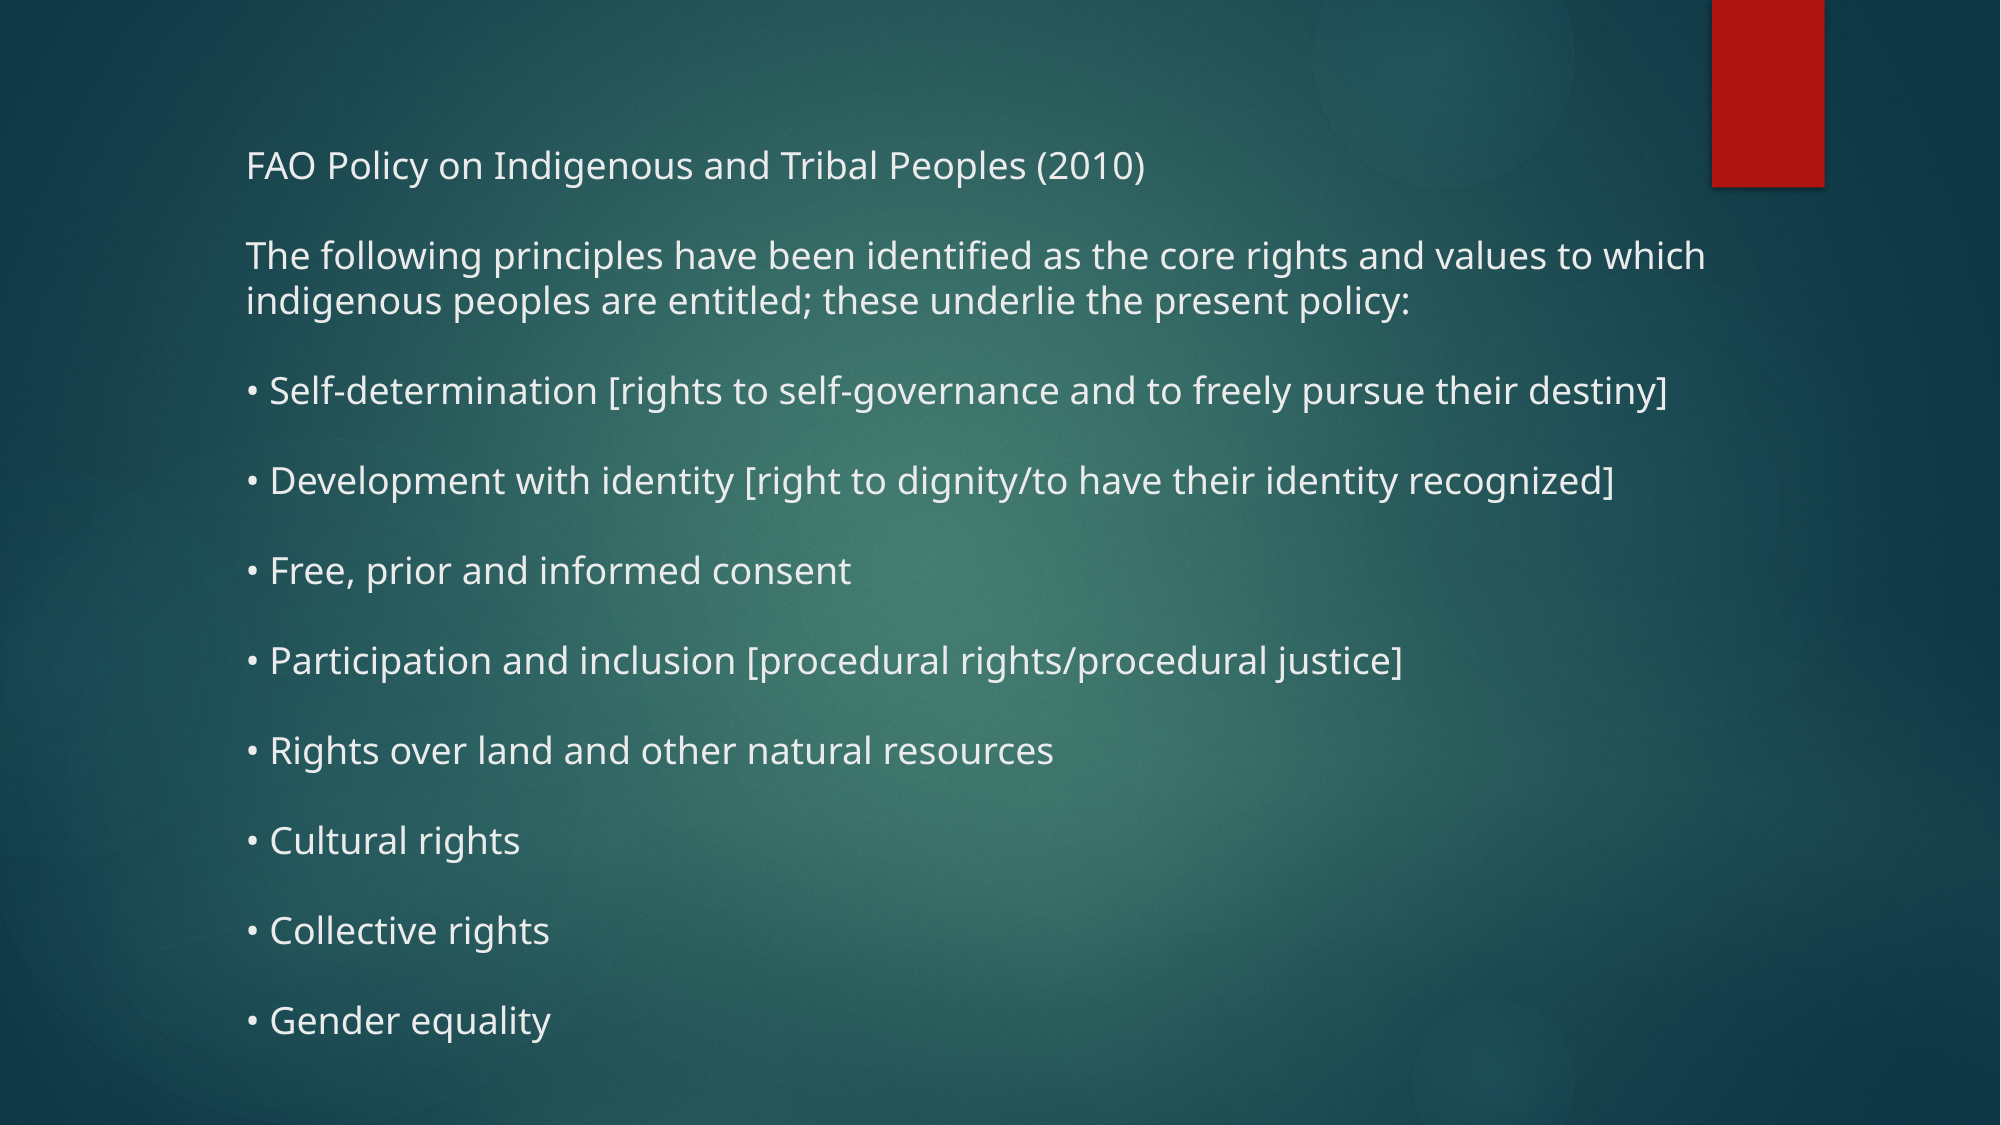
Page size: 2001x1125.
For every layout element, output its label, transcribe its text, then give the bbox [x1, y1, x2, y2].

title FAO Policy on Indigenous and Tribal Peoples (2010) The following principles have been identified as the core rights and values to which indigenous peoples are entitled; these underlie the present policy: • Self-determination [rights to self-governance and to freely pursue their destiny] • Development with identity [right to dignity/to have their identity recognized] • Free, prior and informed consent • Participation and inclusion [procedural rights/procedural justice] • Rights over land and other natural resources • Cultural rights • Collective rights • Gender equality [230, 134, 1759, 1043]
